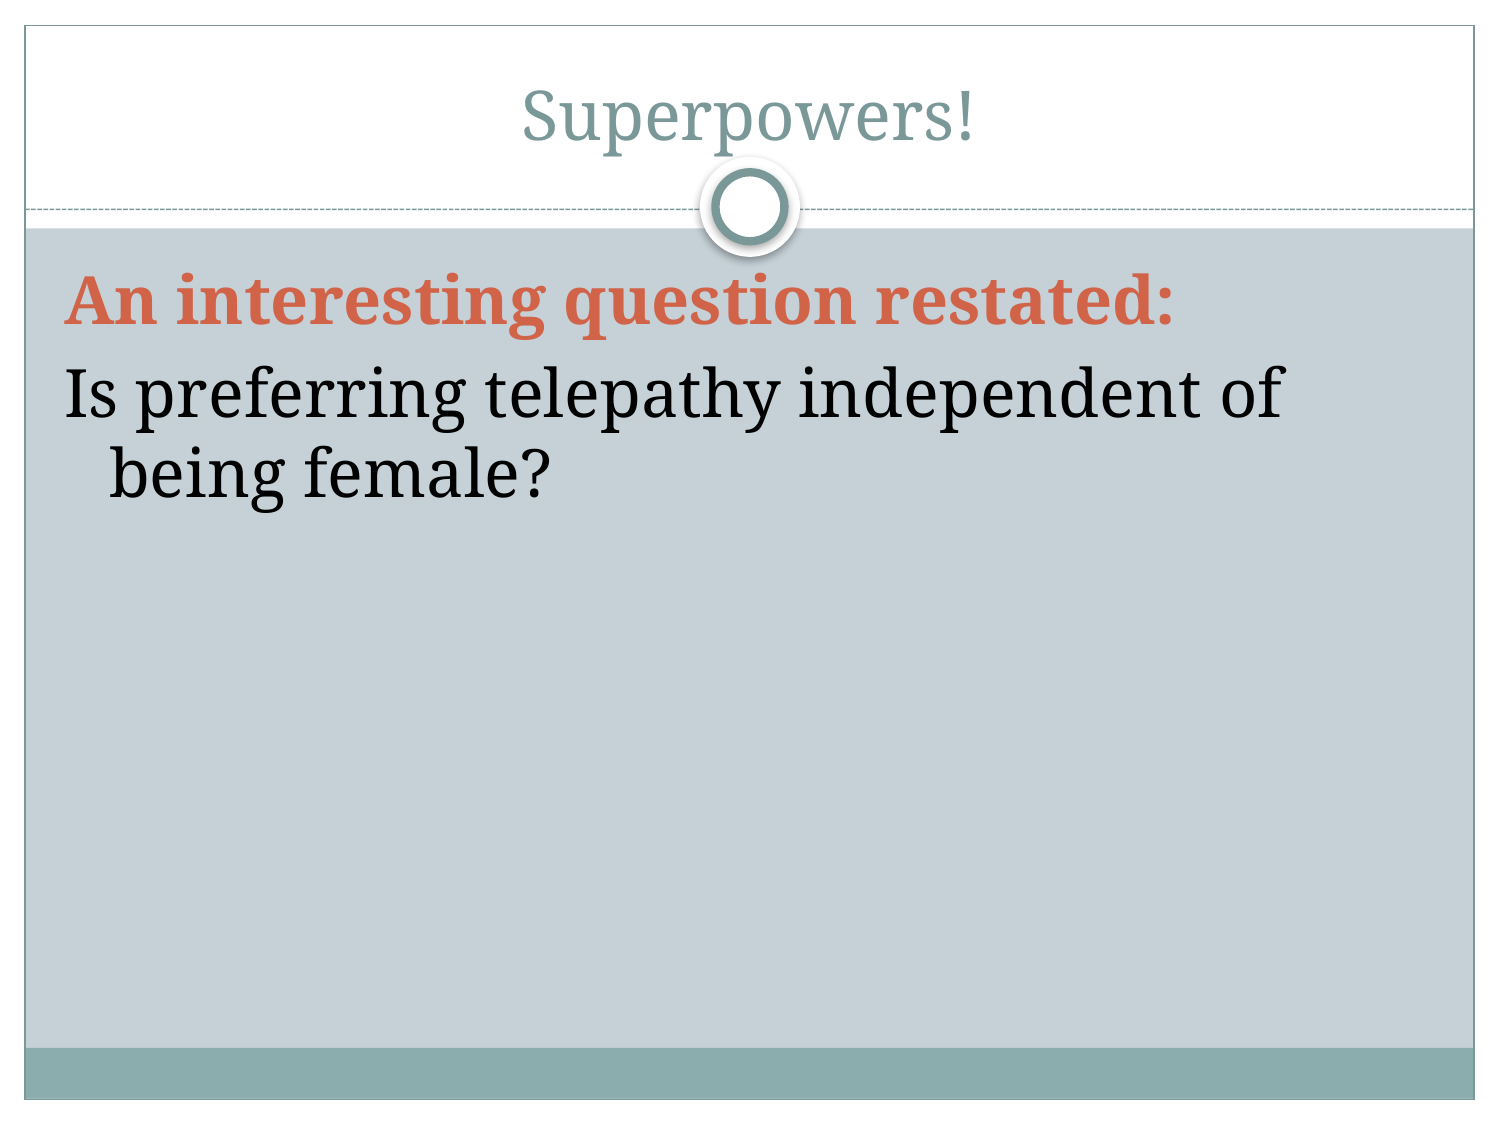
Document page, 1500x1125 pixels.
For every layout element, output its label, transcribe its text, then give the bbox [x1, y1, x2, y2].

title Superpowers! [49, 37, 1450, 162]
list An interesting question restated: Is preferring telepathy independent of being female? [49, 250, 1445, 1001]
